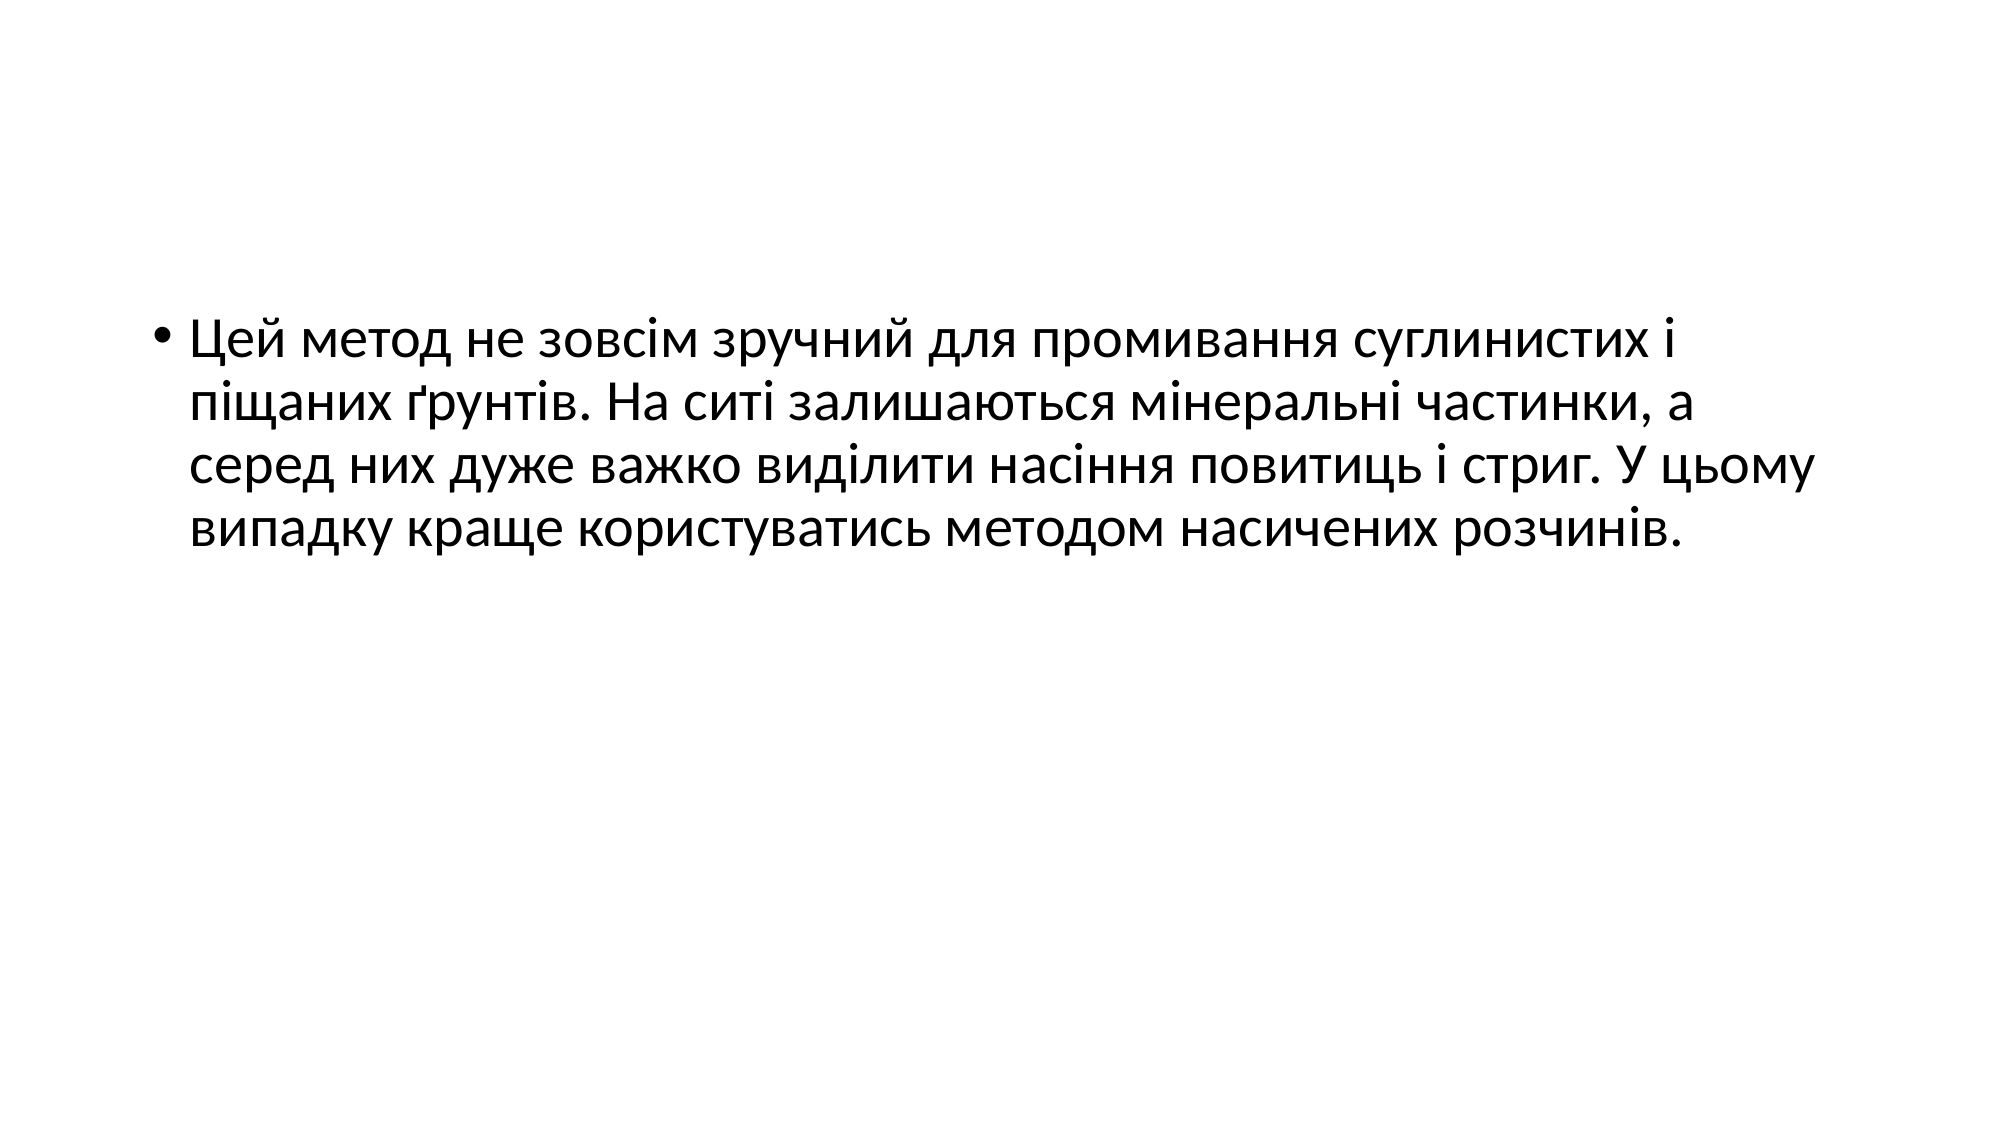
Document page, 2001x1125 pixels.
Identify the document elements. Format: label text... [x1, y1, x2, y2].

list Цей метод не зовсім зручний для промивання суглинистих і піщаних ґрунтів. На ситі залишаються мінеральні частинки, а серед них дуже важко виділити насіння повитиць і стриг. У цьому випадку краще користуватись методом насичених розчинів. [137, 299, 1863, 1014]
